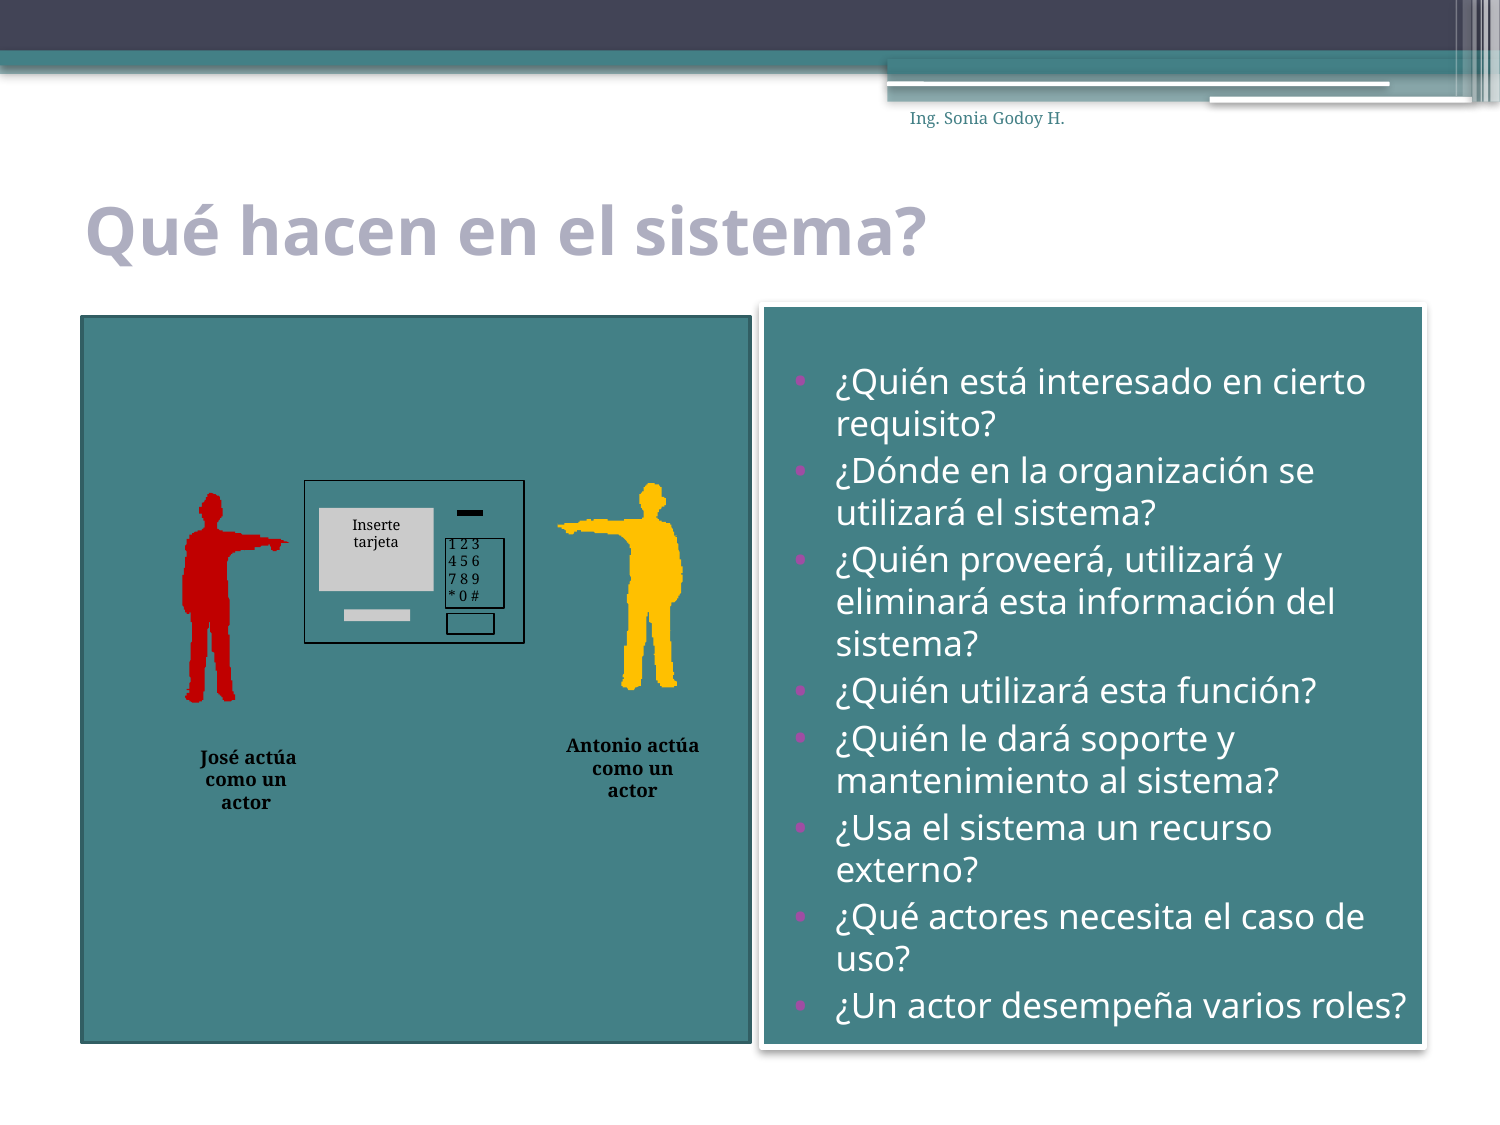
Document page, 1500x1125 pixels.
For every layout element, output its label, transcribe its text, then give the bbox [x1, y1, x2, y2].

text_box [182, 492, 290, 703]
text_box [344, 609, 411, 622]
footer Ing. Sonia Godoy H. [862, 100, 1080, 176]
text_box [304, 480, 524, 643]
text_box [557, 483, 683, 691]
text_box José actúa como un actor [152, 738, 340, 821]
list ¿Quién está interesado en cierto requisito? ¿Dónde en la organización se utilizará el sistema? ¿Quién proveerá, utilizará y eliminará esta información del sistema? ¿Quién utilizará esta función? ¿Quién le dará soporte y mantenimiento al sistema? ¿Usa el sistema un recurso externo? ¿Qué actores necesita el caso de uso? ¿Un actor desempeña varios roles? [759, 302, 1427, 1050]
text_box Antonio actúa como un actor [527, 726, 739, 809]
text_box 1 2 3 4 5 6 7 8 9 * 0 # [433, 527, 528, 612]
text_box Inserte tarjeta [319, 507, 434, 592]
text_box [80, 315, 752, 1044]
text_box [447, 613, 495, 635]
title Qué hacen en el sistema? [70, 164, 1421, 293]
